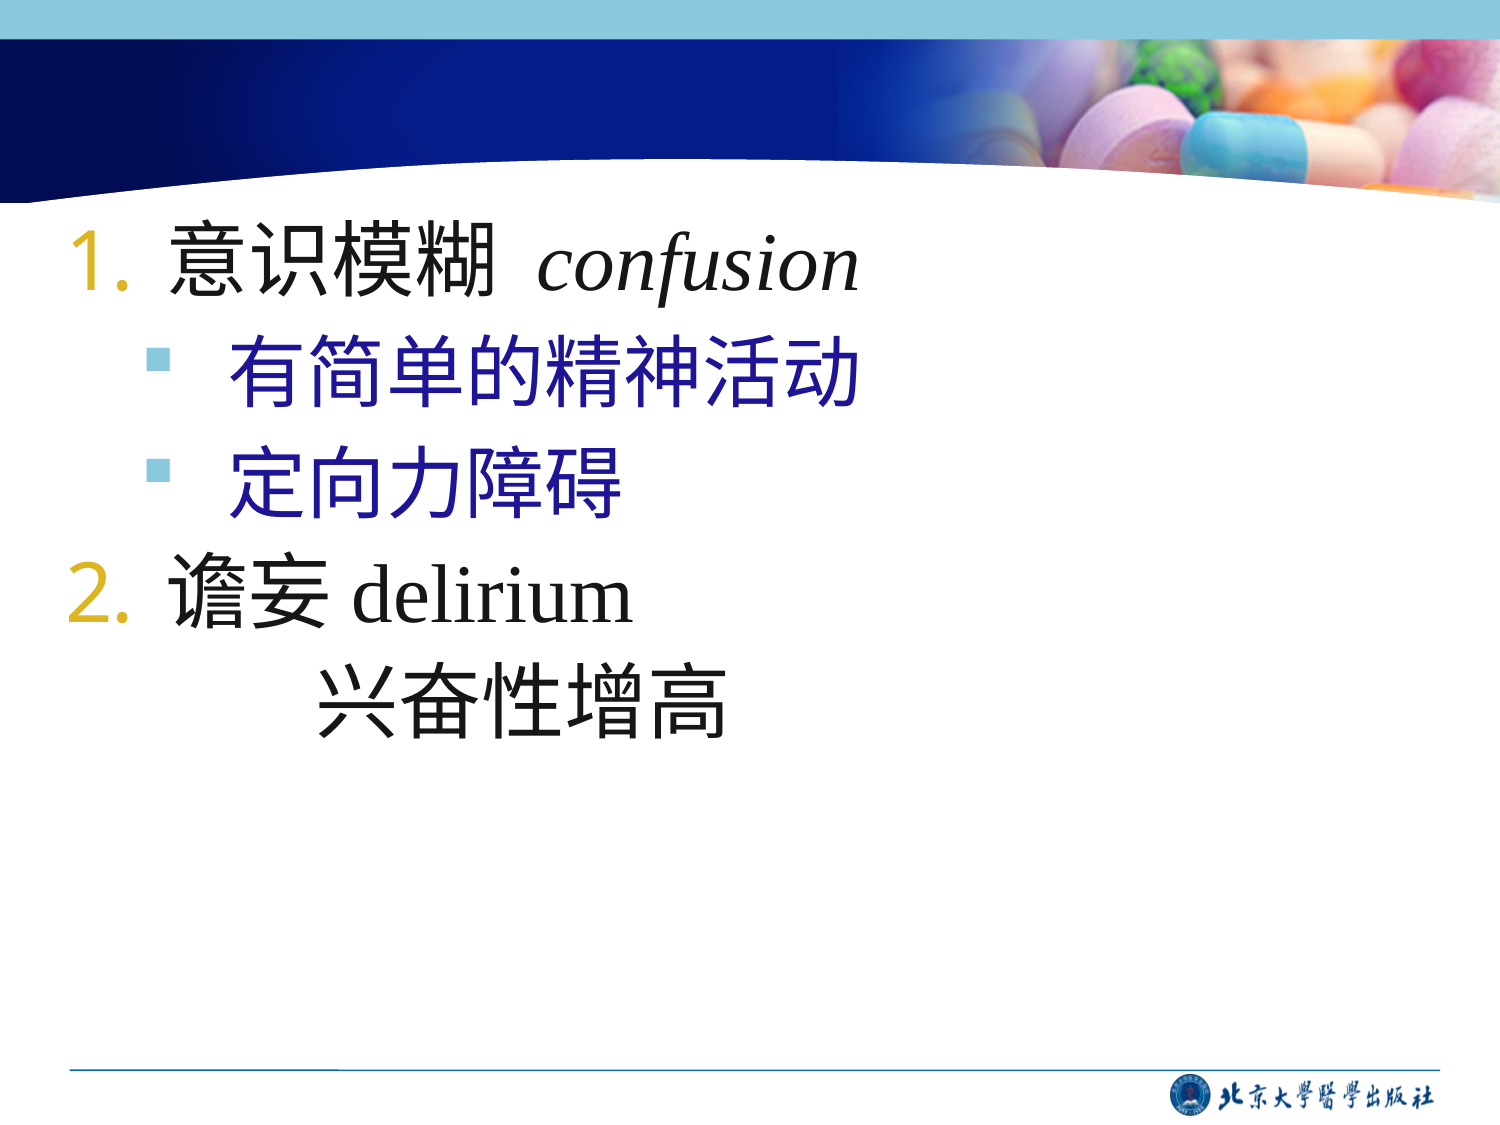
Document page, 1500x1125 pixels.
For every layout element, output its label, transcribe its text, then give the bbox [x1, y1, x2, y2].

list 意识模糊 confusion 有简单的精神活动 定向力障碍 谵妄delirium 兴奋性增高 [49, 198, 1463, 1026]
picture [1170, 1074, 1436, 1118]
picture [0, 40, 1500, 203]
